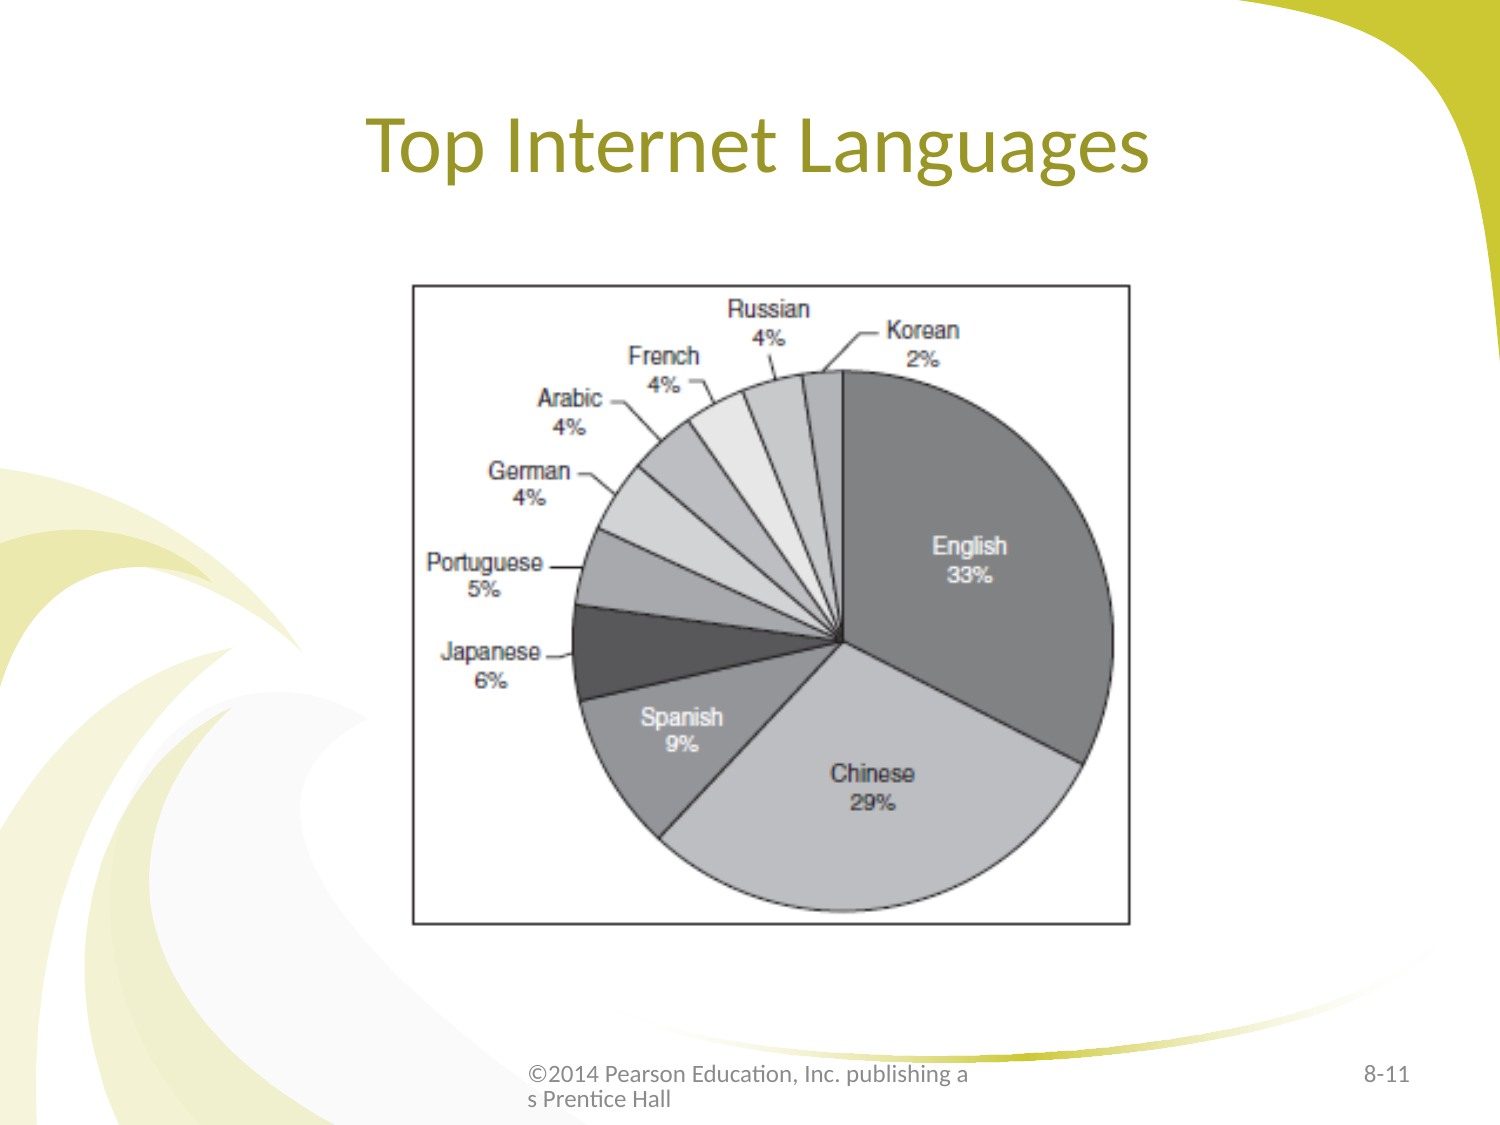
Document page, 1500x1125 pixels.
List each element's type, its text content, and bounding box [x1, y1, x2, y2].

picture [387, 262, 1164, 941]
slide_number 8-11 [1074, 1042, 1425, 1103]
footer ©2014 Pearson Education, Inc. publishing as Prentice Hall [512, 1042, 988, 1103]
title Top Internet Languages [350, 45, 1188, 233]
